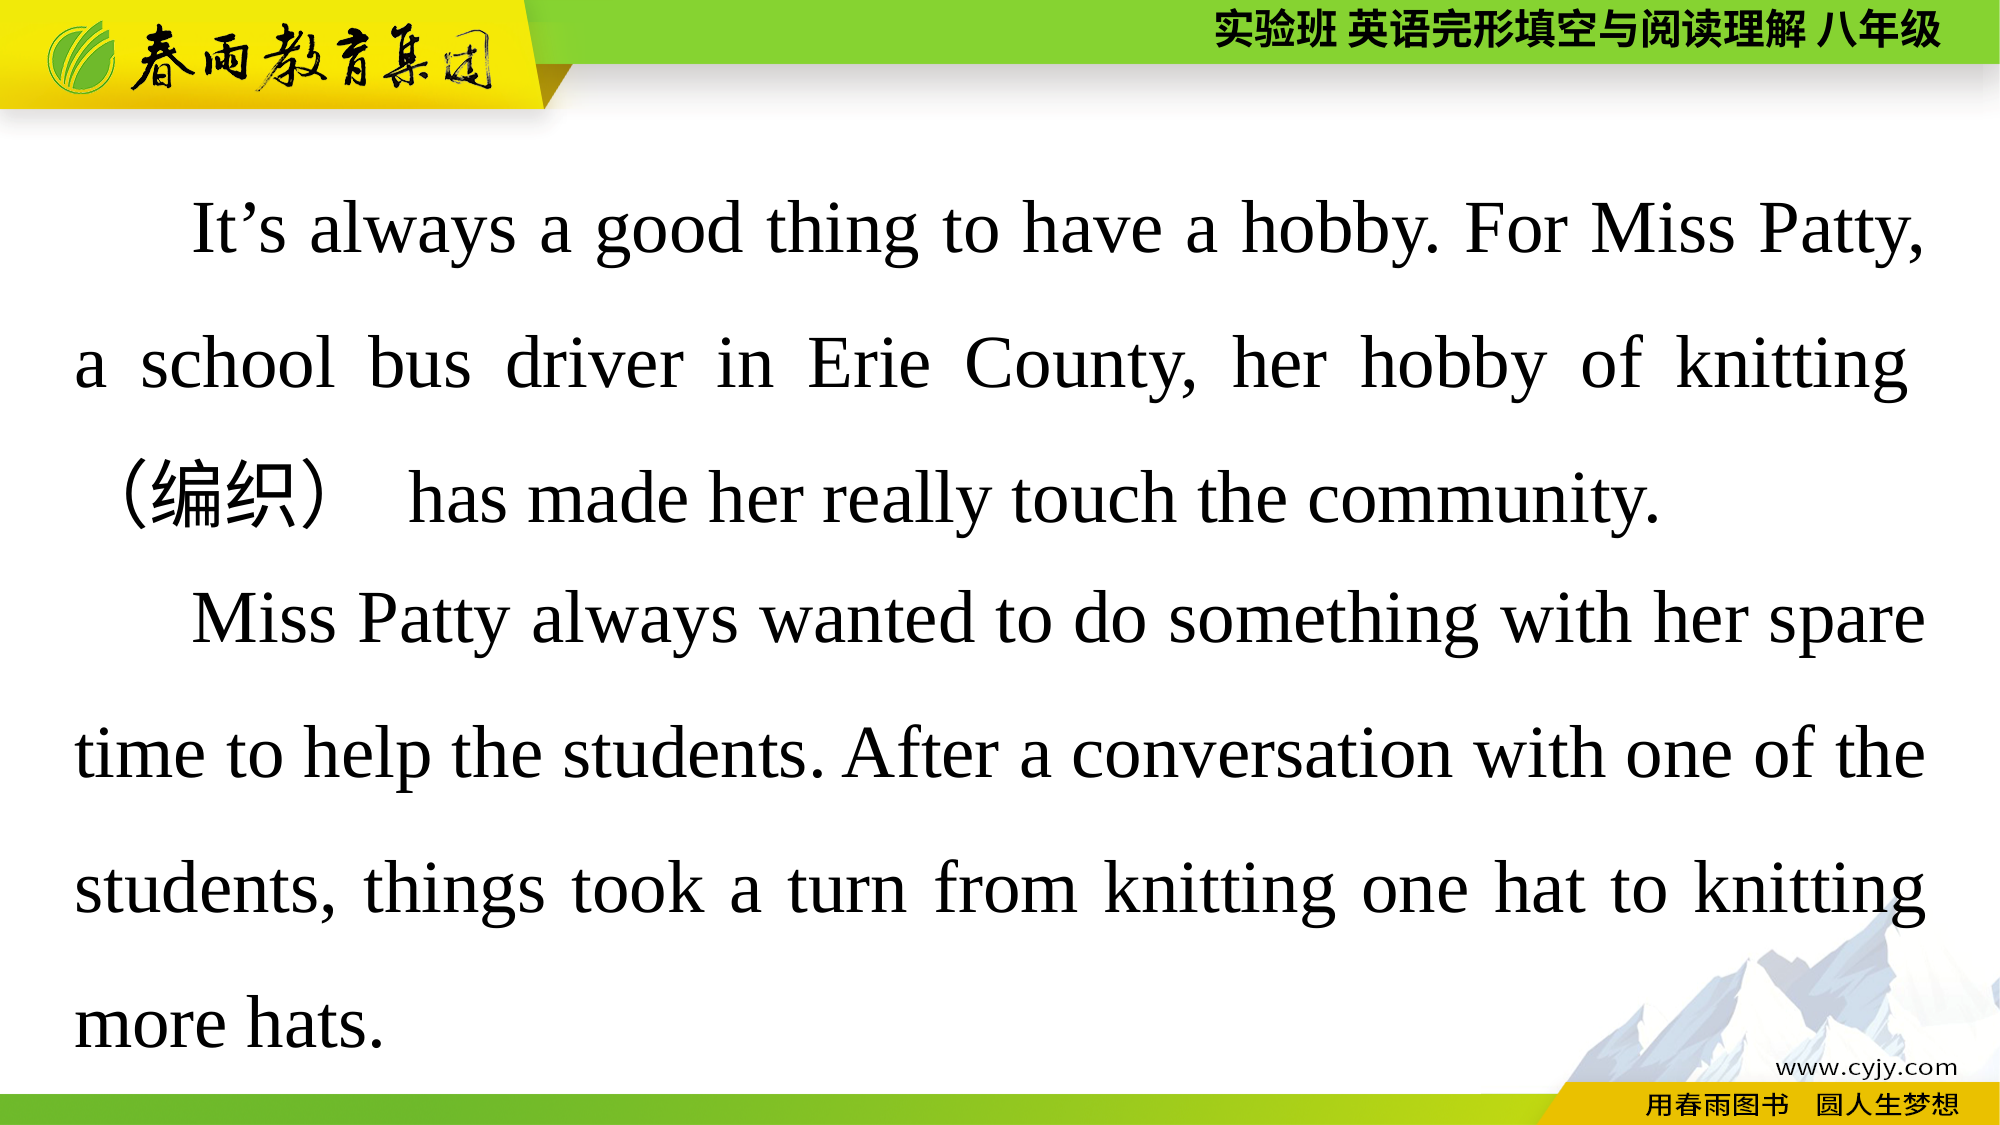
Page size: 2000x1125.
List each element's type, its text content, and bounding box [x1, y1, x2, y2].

picture [0, 0, 2000, 1125]
text_box Miss Patty always wanted to do something with her spare time to help the students. After a conversation with one of the students, things took a turn from knitting one hat to knitting more hats. [59, 515, 1944, 1071]
list It’s always a good thing to have a hobby. For Miss Patty, a school bus driver in Erie County, her hobby of knitting（编织） has made her really touch the community. [59, 125, 1944, 515]
